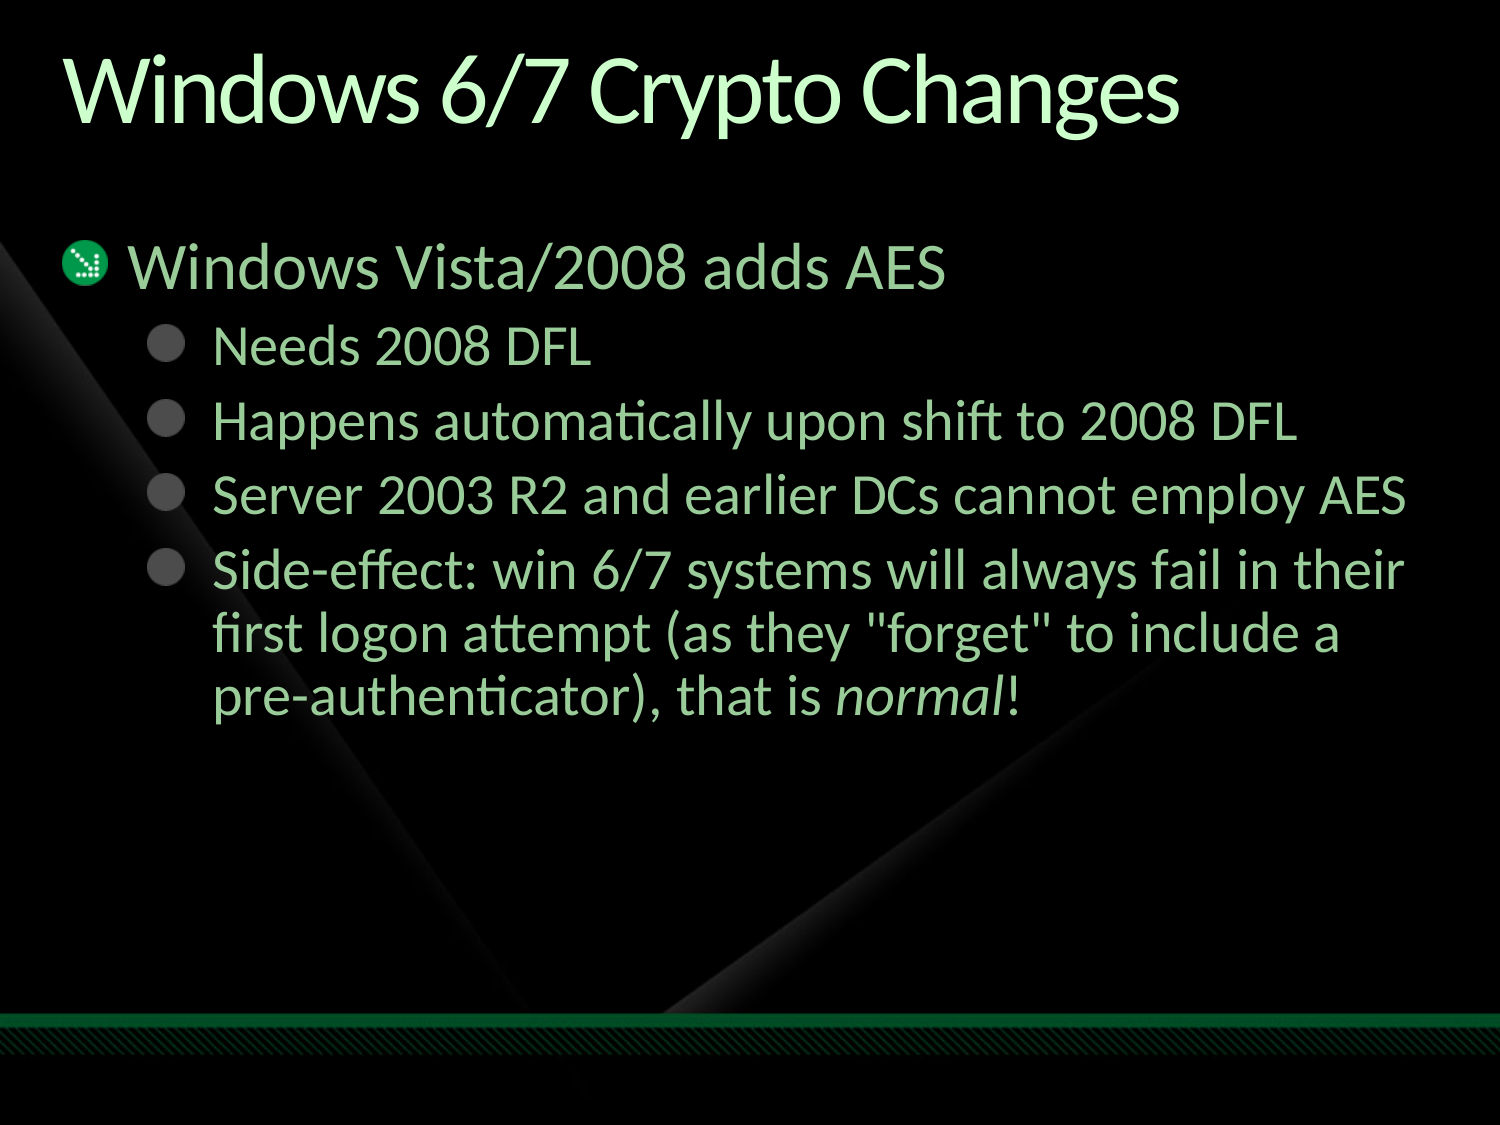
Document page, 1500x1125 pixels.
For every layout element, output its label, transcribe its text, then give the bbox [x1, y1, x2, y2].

title Windows 6/7 Crypto Changes [62, 37, 1438, 147]
list Windows Vista/2008 adds AES Needs 2008 DFL Happens automatically upon shift to 2008 DFL Server 2003 R2 and earlier DCs cannot employ AES Side-effect: win 6/7 systems will always fail in their first logon attempt (as they "forget" to include a pre-authenticator), that is normal! [62, 231, 1438, 595]
picture [0, 0, 1500, 1125]
